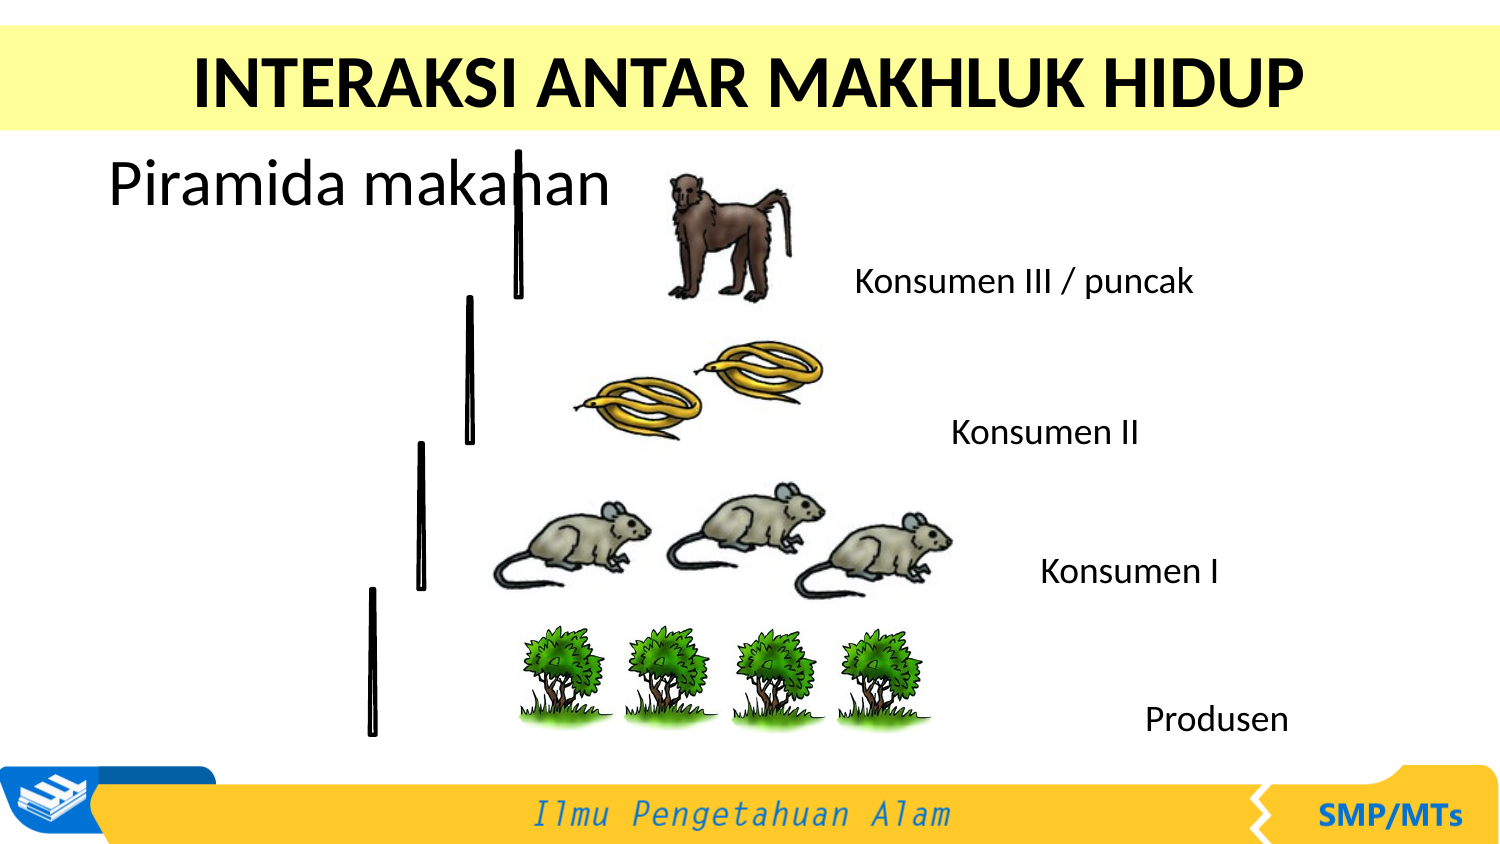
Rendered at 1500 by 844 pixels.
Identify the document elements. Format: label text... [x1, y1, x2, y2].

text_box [320, 171, 1121, 756]
picture [564, 330, 830, 454]
text_box Piramida makanan [93, 131, 627, 227]
text_box Konsumen III / puncak [1127, 243, 1256, 316]
text_box Produsen [1127, 681, 1442, 754]
picture [468, 477, 962, 604]
text_box Konsumen I [1127, 533, 1442, 606]
picture [0, 765, 1499, 844]
text_box INTERAKSI ANTAR MAKHLUK HIDUP [0, 25, 1500, 131]
picture [654, 169, 796, 314]
text_box Konsumen II [1127, 393, 1353, 466]
picture [724, 619, 935, 735]
picture [512, 616, 723, 732]
